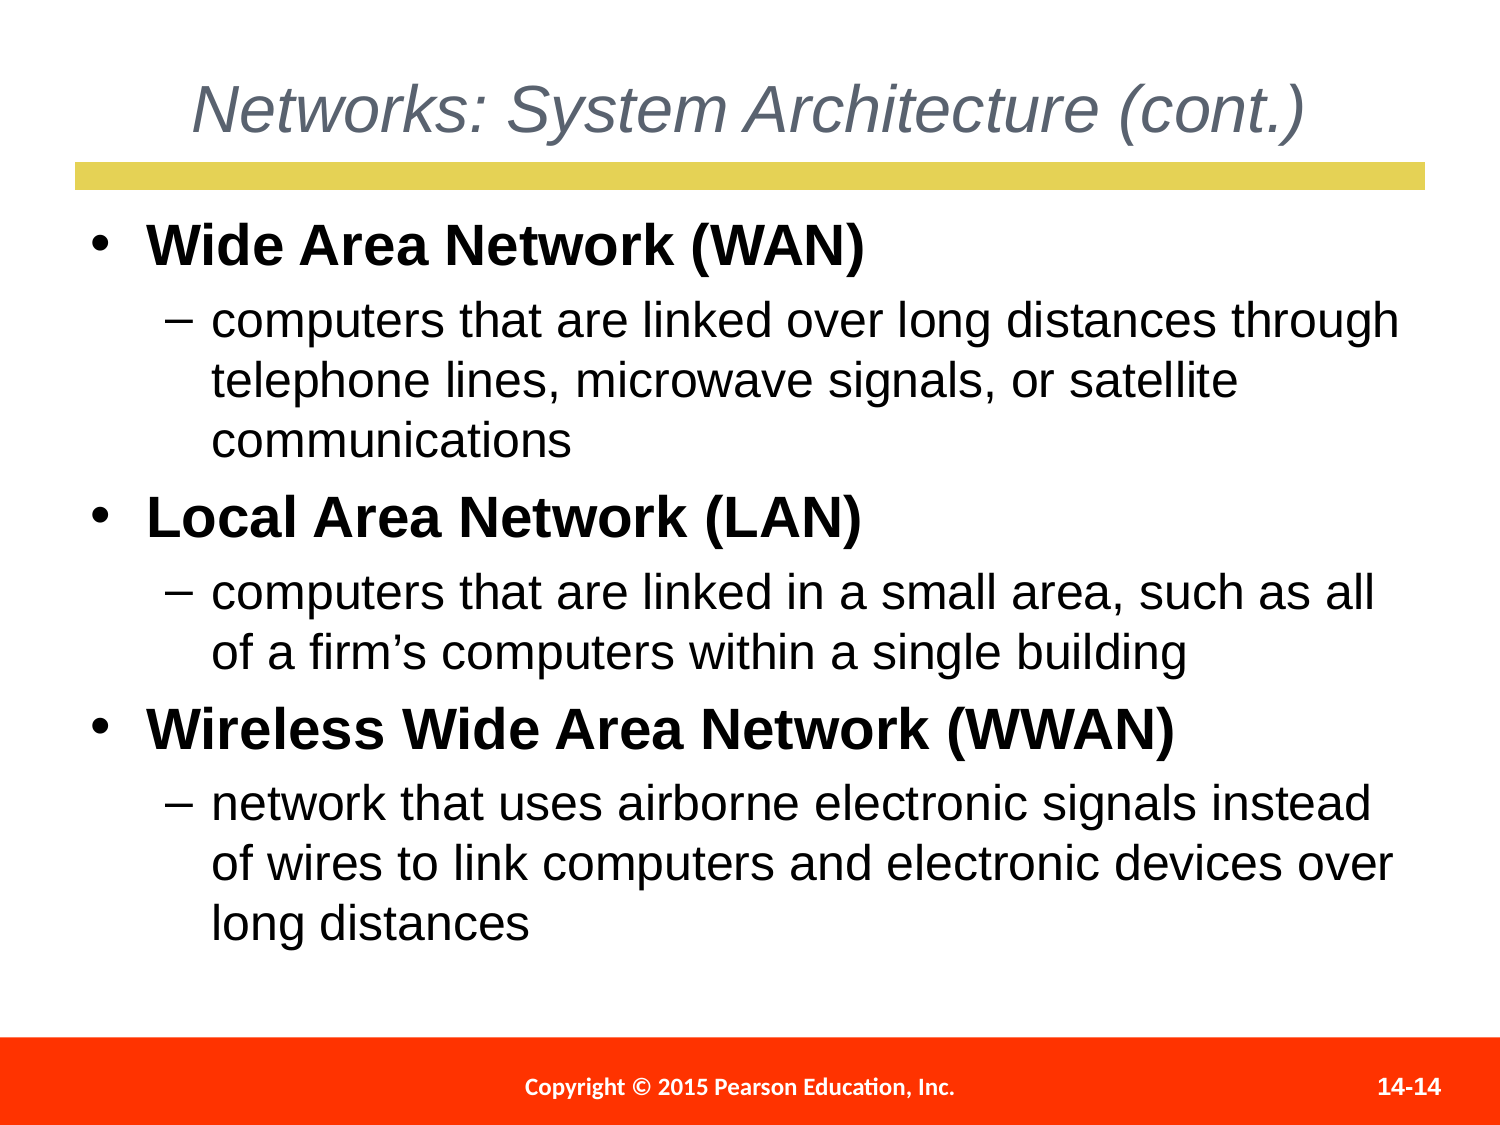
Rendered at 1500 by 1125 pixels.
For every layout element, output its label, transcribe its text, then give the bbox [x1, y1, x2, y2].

title Networks: System Architecture (cont.) [74, 12, 1426, 199]
list Wide Area Network (WAN) computers that are linked over long distances through telephone lines, microwave signals, or satellite communications Local Area Network (LAN) computers that are linked in a small area, such as all of a firm’s computers within a single building Wireless Wide Area Network (WWAN) network that uses airborne electronic signals instead of wires to link computers and electronic devices over long distances [74, 199, 1426, 1006]
